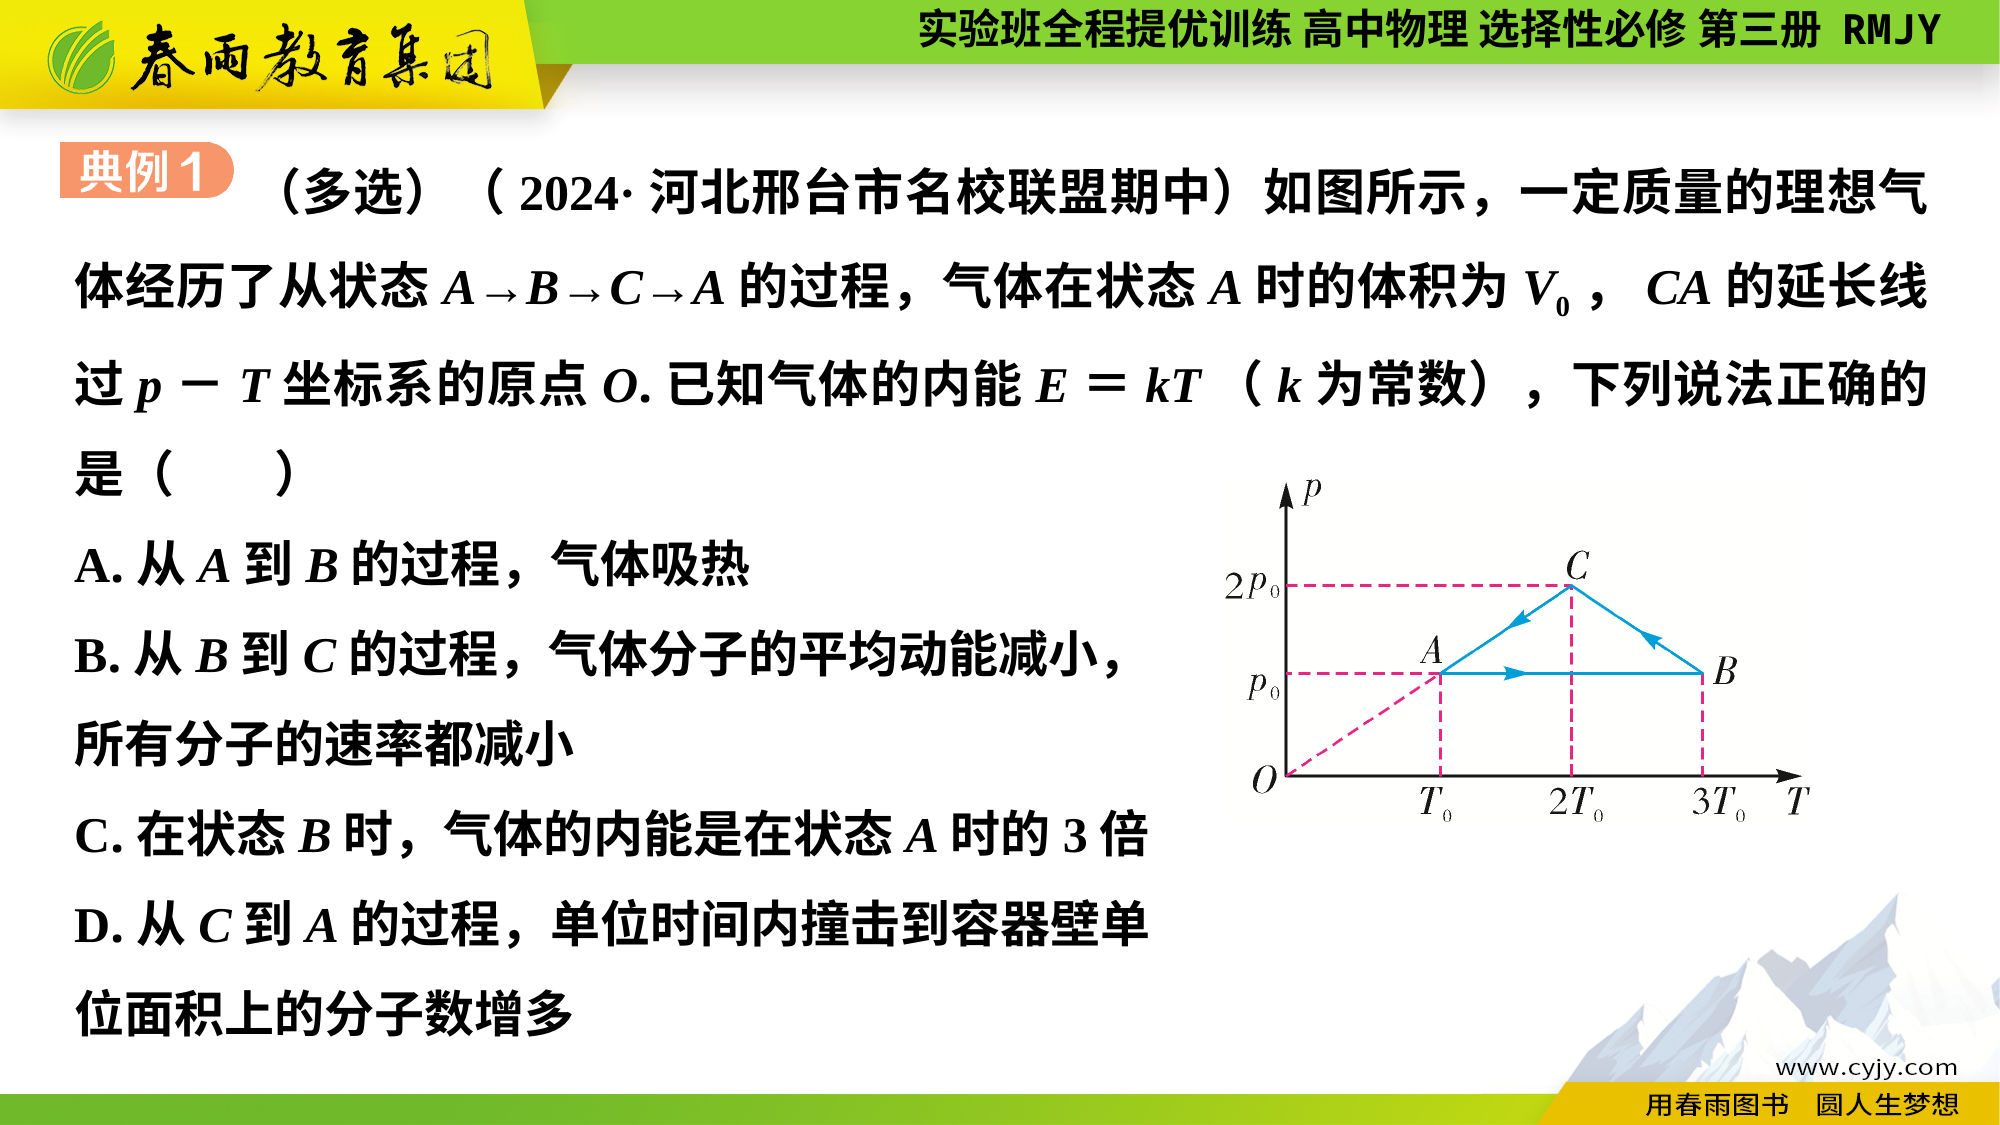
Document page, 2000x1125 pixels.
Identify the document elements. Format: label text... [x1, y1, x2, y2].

list （多选）（2024·河北邢台市名校联盟期中）如图所示，一定质量的理想气体经历了从状态A→B→C→A的过程，气体在状态A时的体积为V0，CA的延长线过p－T坐标系的原点O.已知气体的内能E＝kT（k为常数），下列说法正确的是（ ） A.从A到B的过程，气体吸热 B.从B到C的过程，气体分子的平均动能减小， 所有分子的速率都减小 C.在状态B时，气体的内能是在状态A时的3倍 D.从C到A的过程，单位时间内撞击到容器壁单 位面积上的分子数增多 [59, 122, 1944, 944]
picture [0, 0, 2000, 1125]
